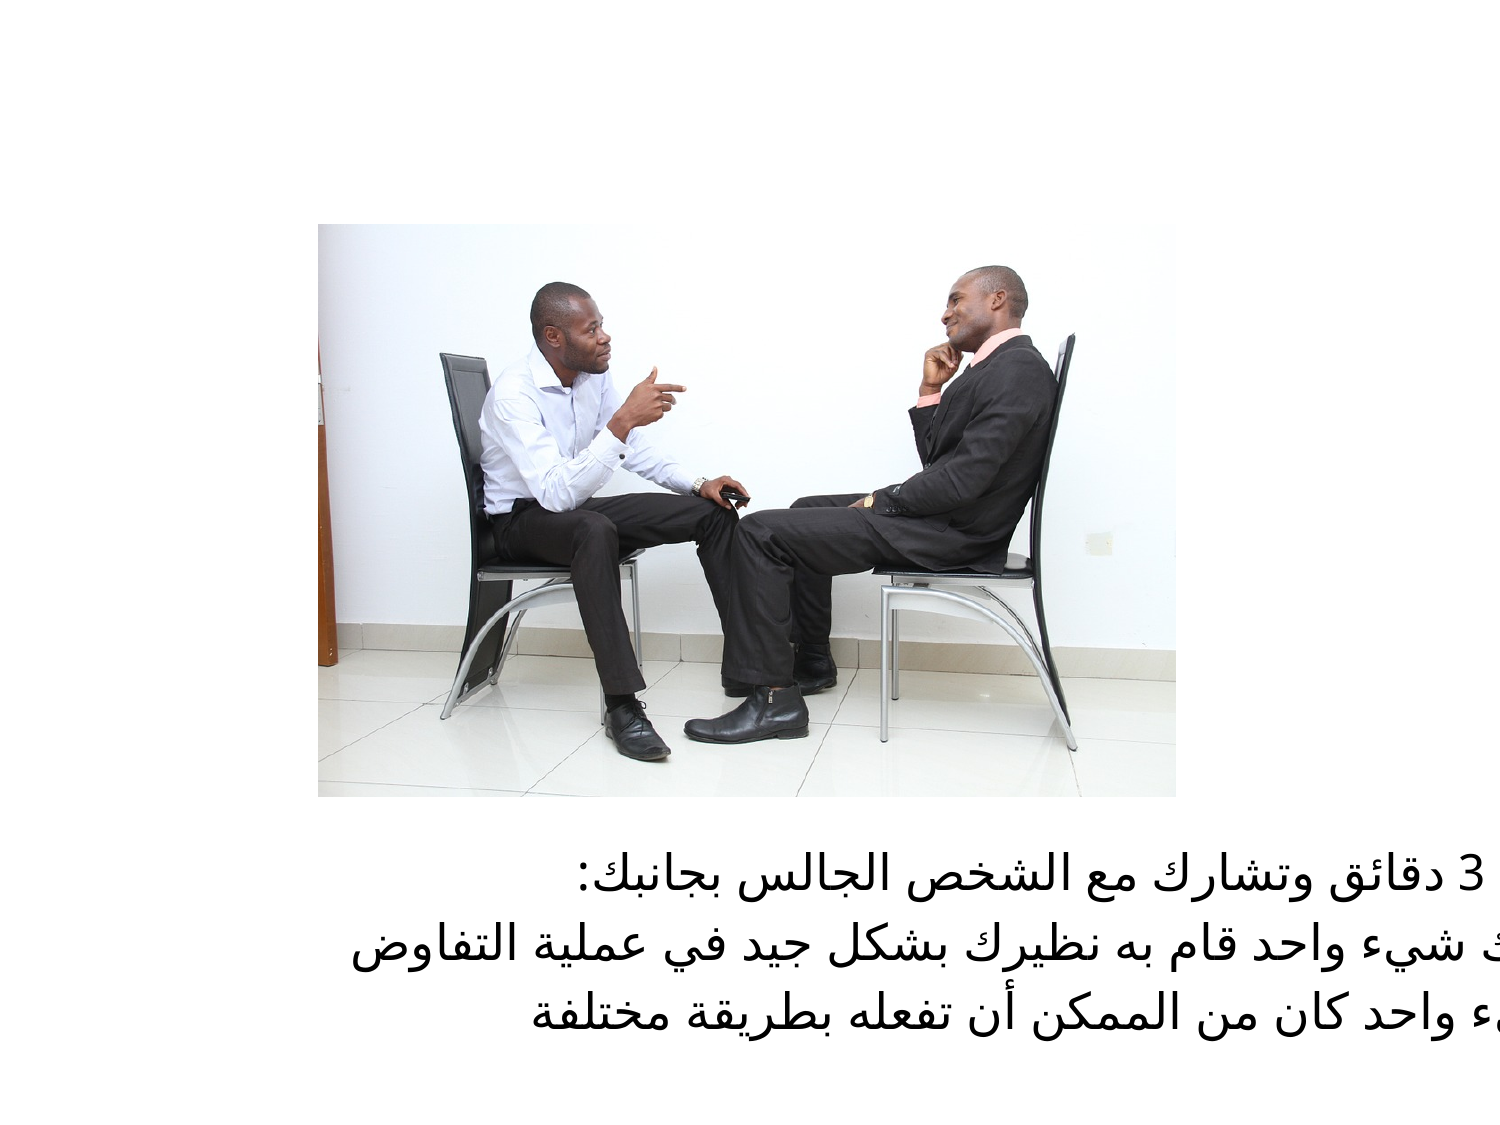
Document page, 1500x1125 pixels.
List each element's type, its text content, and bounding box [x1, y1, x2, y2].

list خصص 3 دقائق وتشارك مع الشخص الجالس بجانبك: هناك شيء واحد قام به نظيرك بشكل جيد في عملية التفاوض شيء واحد كان من الممكن أن تفعله بطريقة مختلفة [150, 832, 1500, 1125]
picture [318, 224, 1176, 797]
